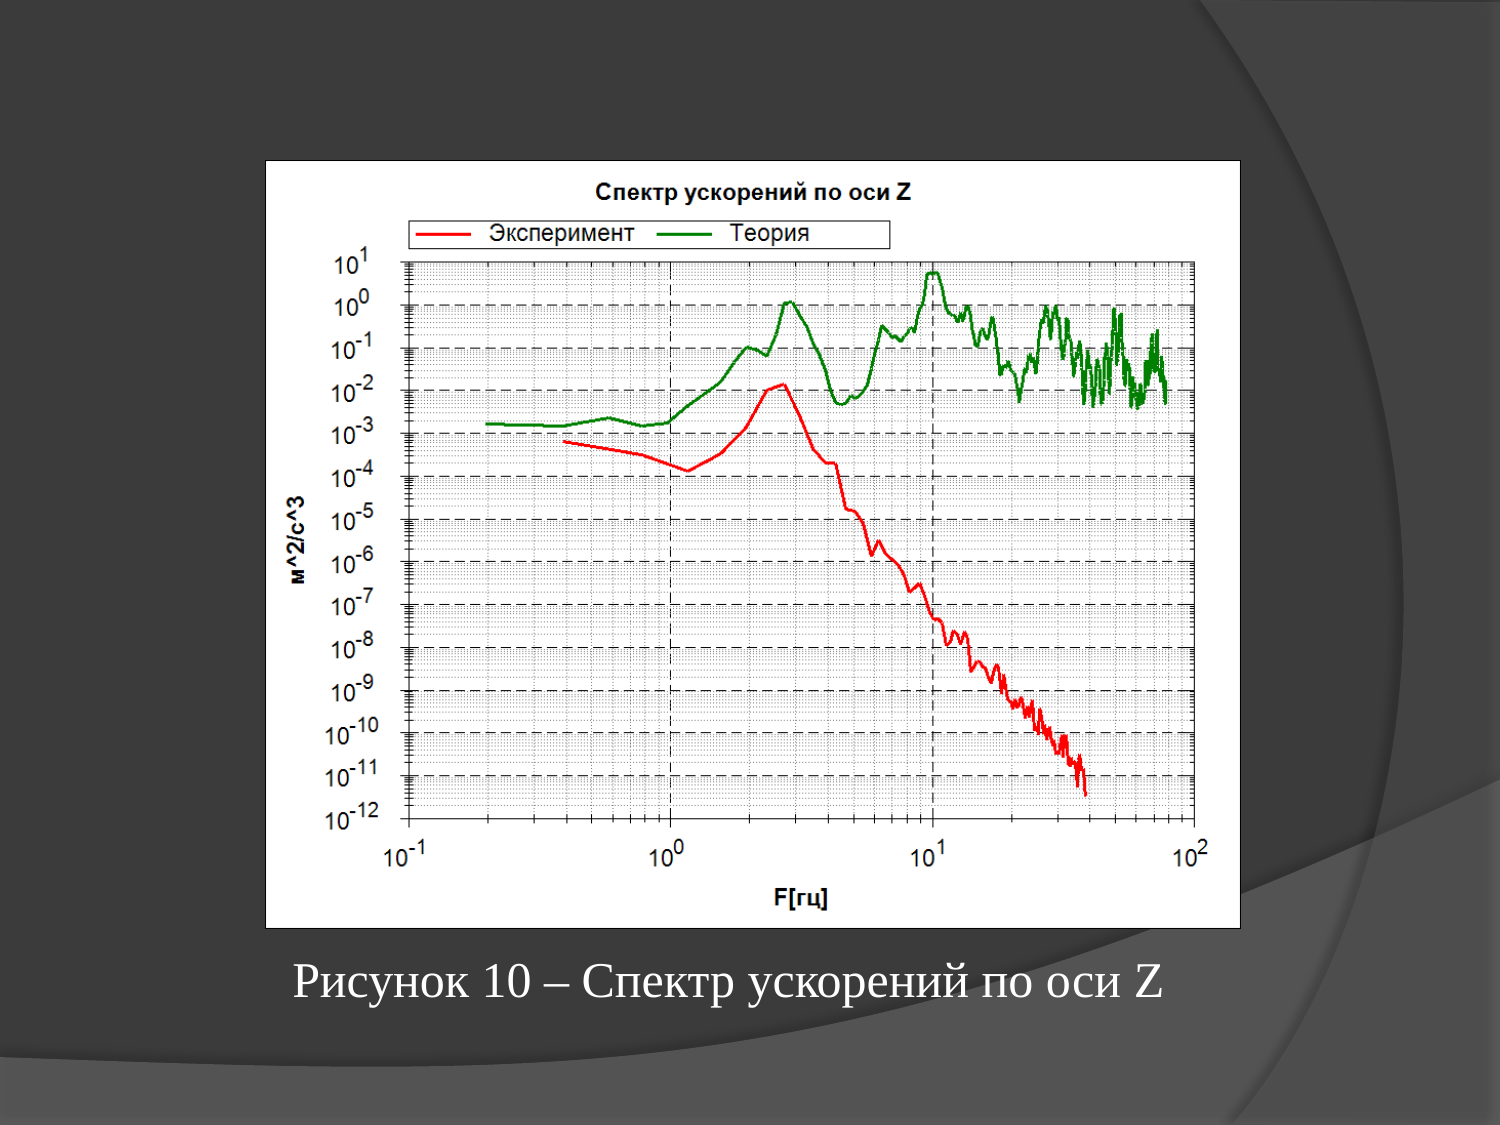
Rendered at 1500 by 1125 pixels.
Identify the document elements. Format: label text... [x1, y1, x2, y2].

picture [265, 160, 1241, 929]
list Рисунок 10 – Спектр ускорений по оси Z [53, 940, 1373, 1042]
